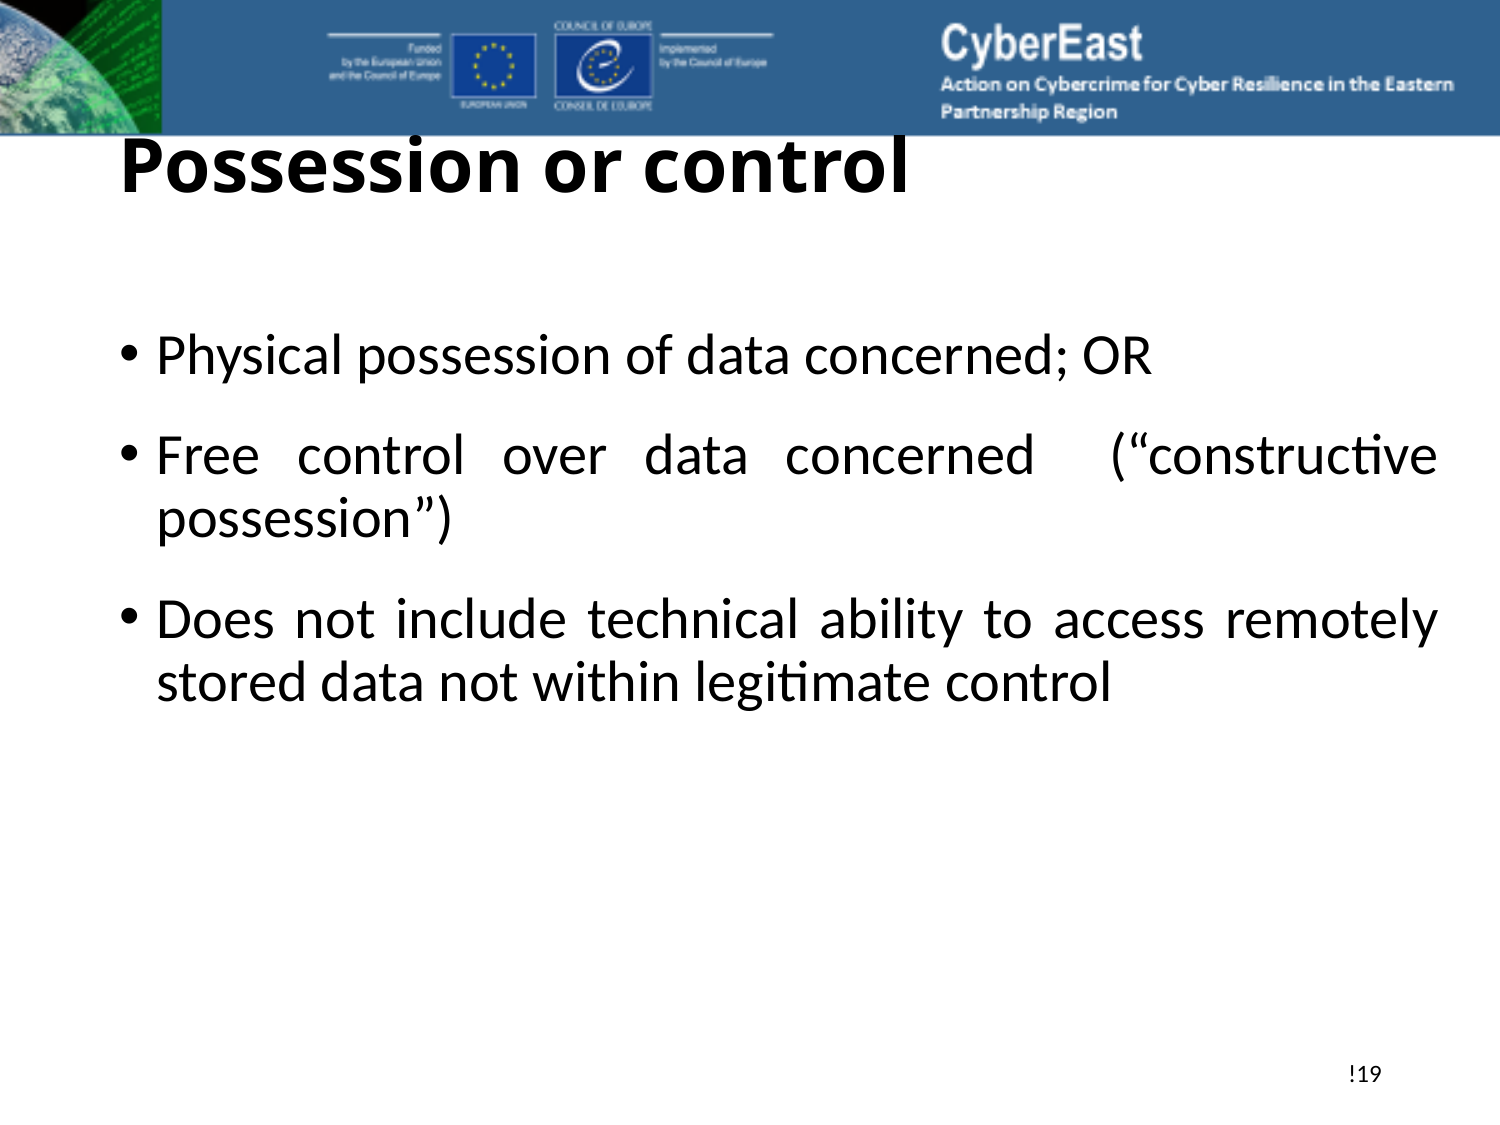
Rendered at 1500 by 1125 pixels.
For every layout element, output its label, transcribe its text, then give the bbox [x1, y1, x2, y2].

picture [0, 0, 1500, 1125]
title Possession or control [103, 59, 1397, 278]
slide_number !19 [1059, 1042, 1397, 1103]
list Physical possession of data concerned; OR Free control over data concerned (“constructive possession”) Does not include technical ability to access remotely stored data not within legitimate control [104, 316, 1455, 972]
